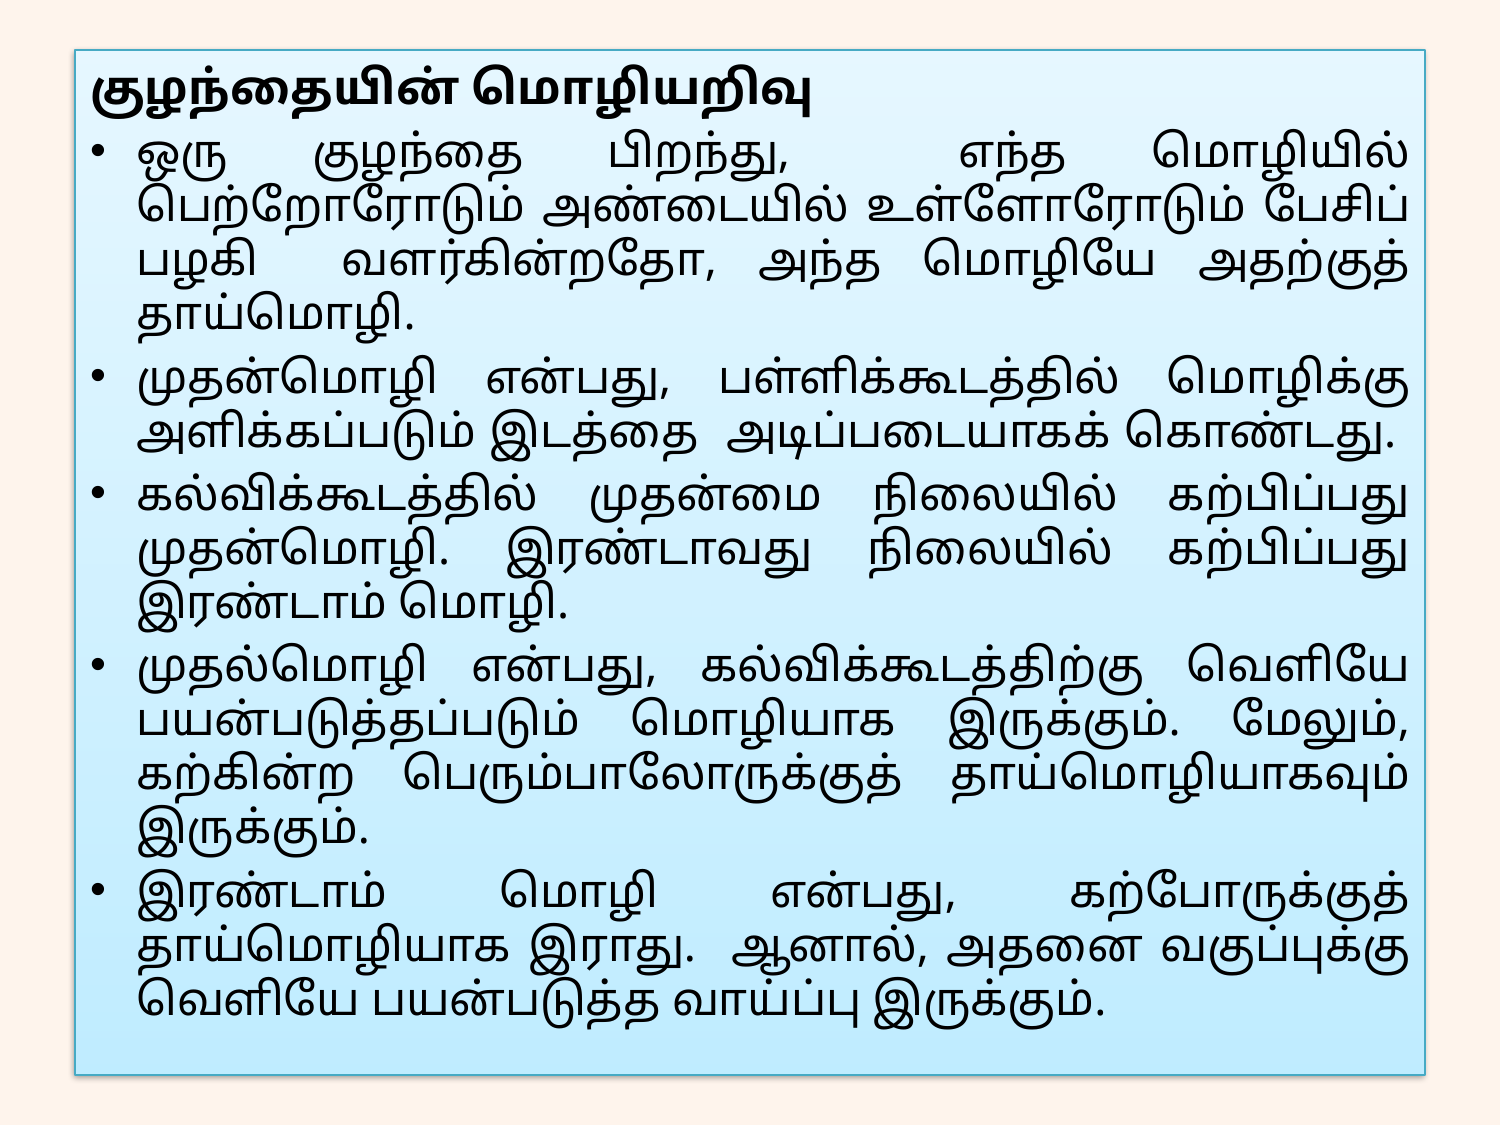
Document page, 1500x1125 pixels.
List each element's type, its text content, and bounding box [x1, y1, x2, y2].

list குழந்தையின் மொழியறிவு ஒரு குழந்தை பிறந்து, எந்த மொழியில் பெற்றோரோடும் அண்டையில் உள்ளோரோடும் பேசிப் பழகி வளர்கின்றதோ, அந்த மொழியே அதற்குத் தாய்மொழி. முதன்மொழி என்பது, பள்ளிக்கூடத்தில் மொழிக்கு அளிக்கப்படும் இடத்தை அடிப்படையாகக் கொண்டது. கல்விக்கூடத்தில் முதன்மை நிலையில் கற்பிப்பது முதன்மொழி. இரண்டாவது நிலையில் கற்பிப்பது இரண்டாம் மொழி. முதல்மொழி என்பது, கல்விக்கூடத்திற்கு வெளியே பயன்படுத்தப்படும் மொழியாக இருக்கும். மேலும், கற்கின்ற பெரும்பாலோருக்குத் தாய்மொழியாகவும் இருக்கும். இரண்டாம் மொழி என்பது, கற்போருக்குத் தாய்மொழியாக இராது. ஆனால், அதனை வகுப்புக்கு வெளியே பயன்படுத்த வாய்ப்பு இருக்கும். [74, 49, 1426, 1076]
